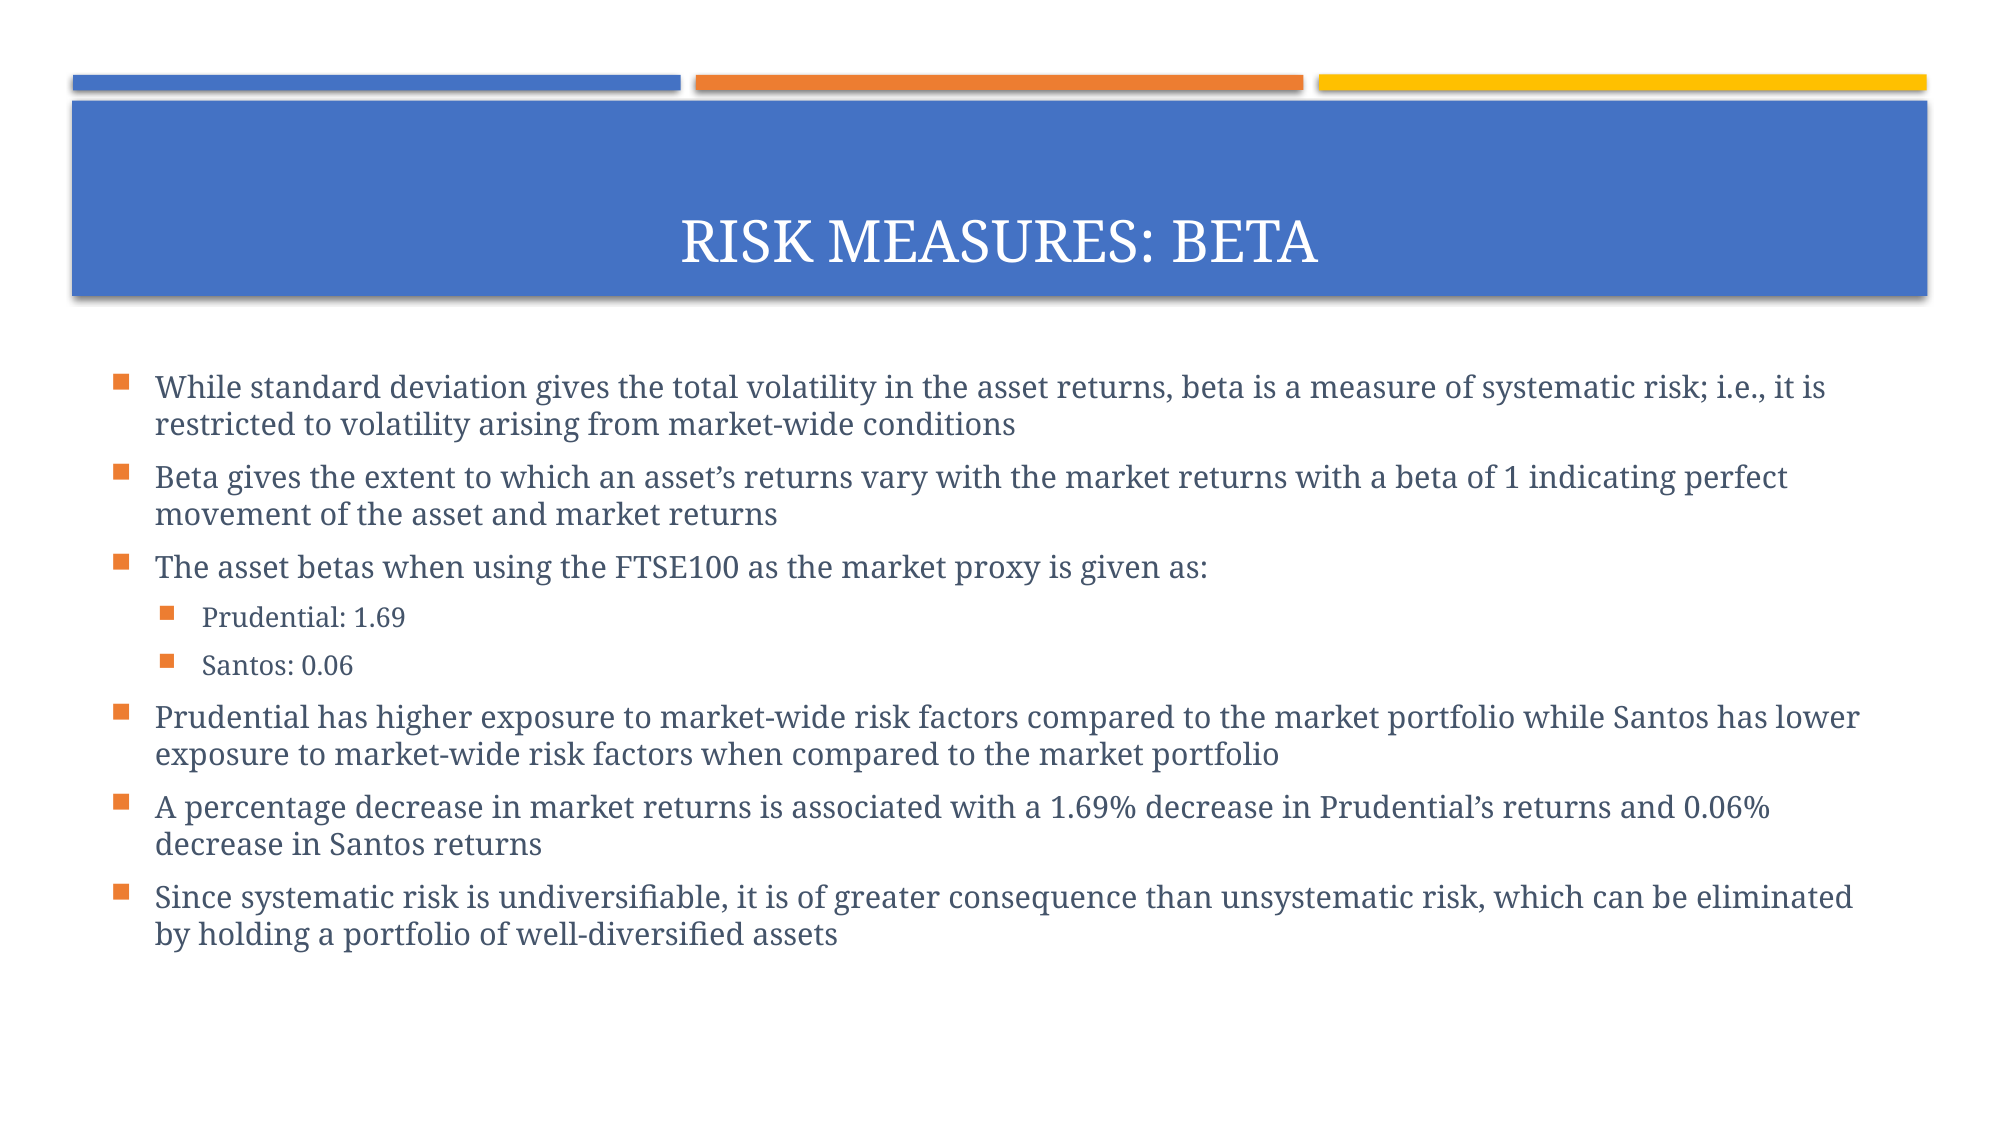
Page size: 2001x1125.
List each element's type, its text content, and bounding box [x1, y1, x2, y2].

list While standard deviation gives the total volatility in the asset returns, beta is a measure of systematic risk; i.e., it is restricted to volatility arising from market-wide conditions Beta gives the extent to which an asset’s returns vary with the market returns with a beta of 1 indicating perfect movement of the asset and market returns The asset betas when using the FTSE100 as the market proxy is given as: Prudential: 1.69 Santos: 0.06 Prudential has higher exposure to market-wide risk factors compared to the market portfolio while Santos has lower exposure to market-wide risk factors when compared to the market portfolio A percentage decrease in market returns is associated with a 1.69% decrease in Prudential’s returns and 0.06% decrease in Santos returns Since systematic risk is undiversifiable, it is of greater consequence than unsystematic risk, which can be eliminated by holding a portfolio of well-diversified assets [95, 357, 1905, 962]
title RISK MEASURES: BETA [95, 115, 1905, 282]
